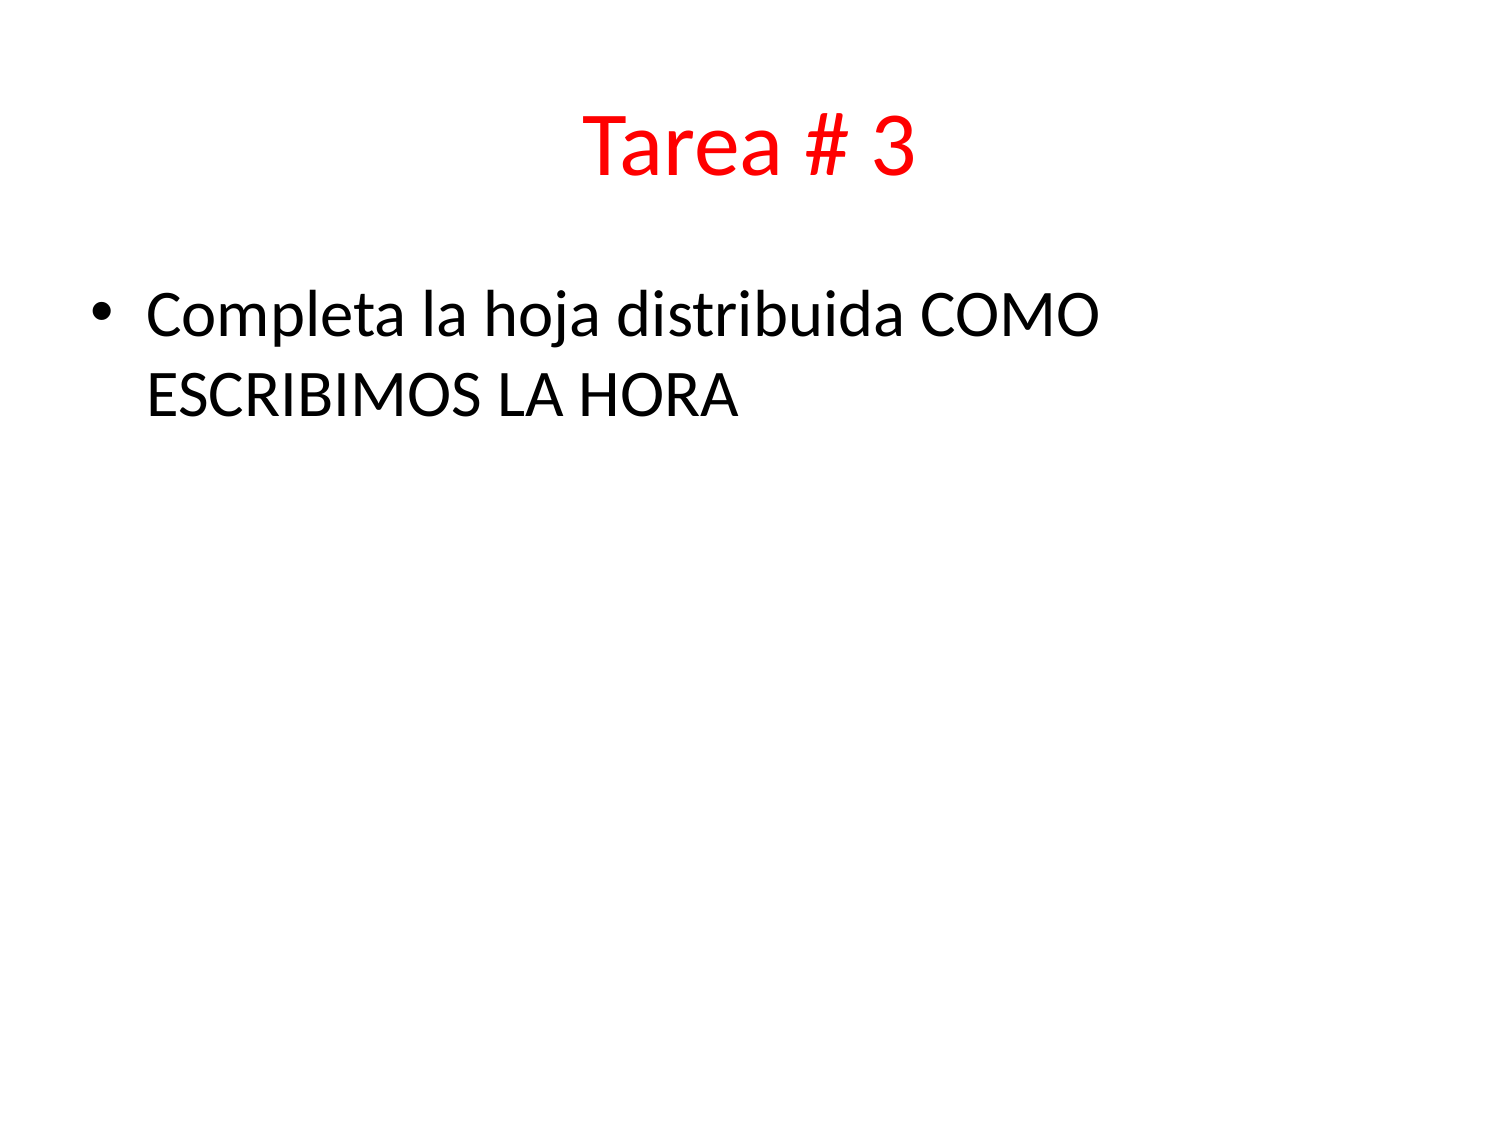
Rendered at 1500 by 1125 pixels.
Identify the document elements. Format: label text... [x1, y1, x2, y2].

list Completa la hoja distribuida COMO ESCRIBIMOS LA HORA [75, 262, 1425, 1005]
title Tarea # 3 [75, 45, 1425, 233]
